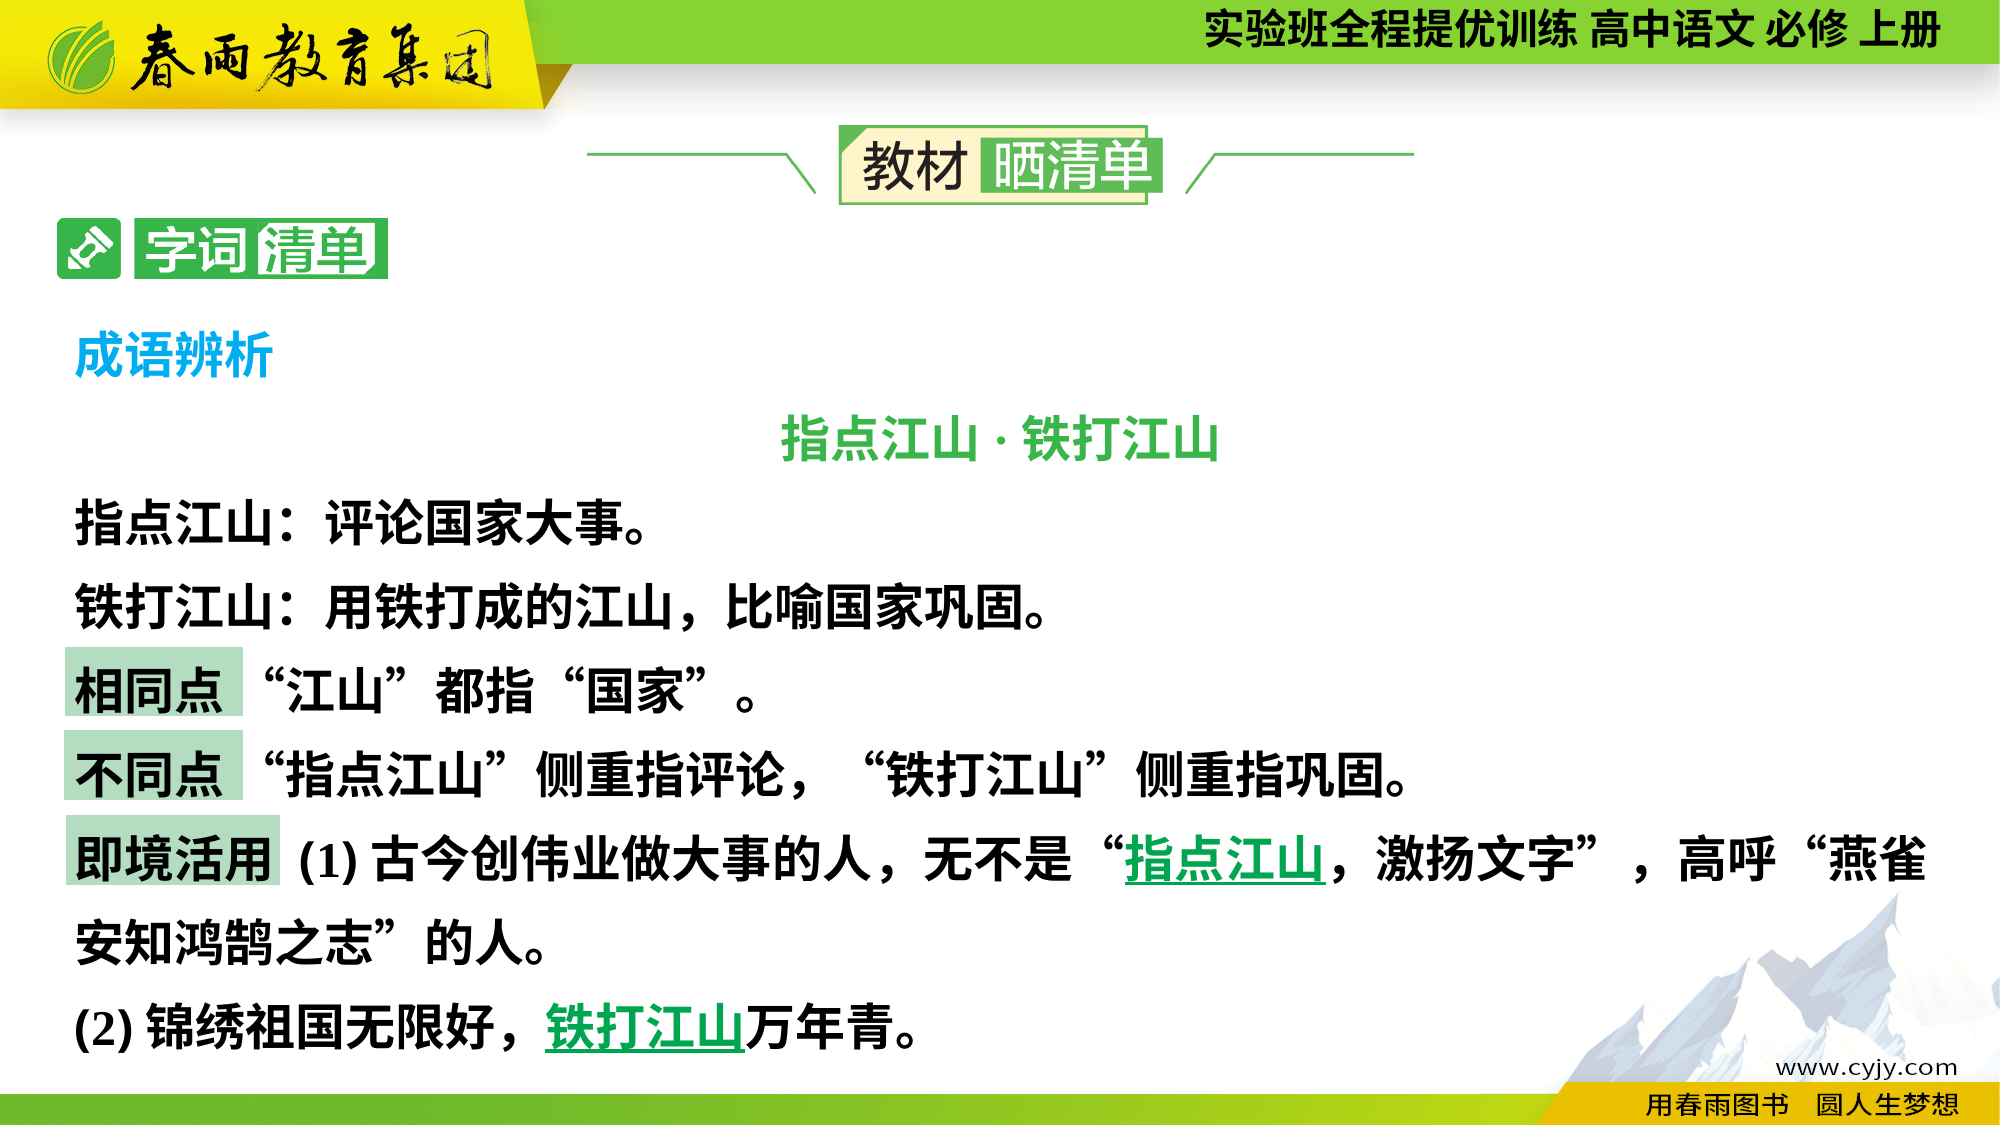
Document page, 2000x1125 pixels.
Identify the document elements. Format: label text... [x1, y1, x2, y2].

picture [0, 0, 2000, 1125]
list 成语辨析 指点江山·铁打江山 指点江山：评论国家大事。 铁打江山：用铁打成的江山，比喻国家巩固。 相同点 “江山”都指“国家”。 不同点 “指点江山”侧重指评论，“铁打江山”侧重指巩固。 即境活用 (1)古今创伟业做大事的人，无不是“指点江山，激扬文字”，高呼“燕雀安知鸿鹄之志”的人。 (2)锦绣祖国无限好，铁打江山万年青。 [59, 292, 1944, 1061]
